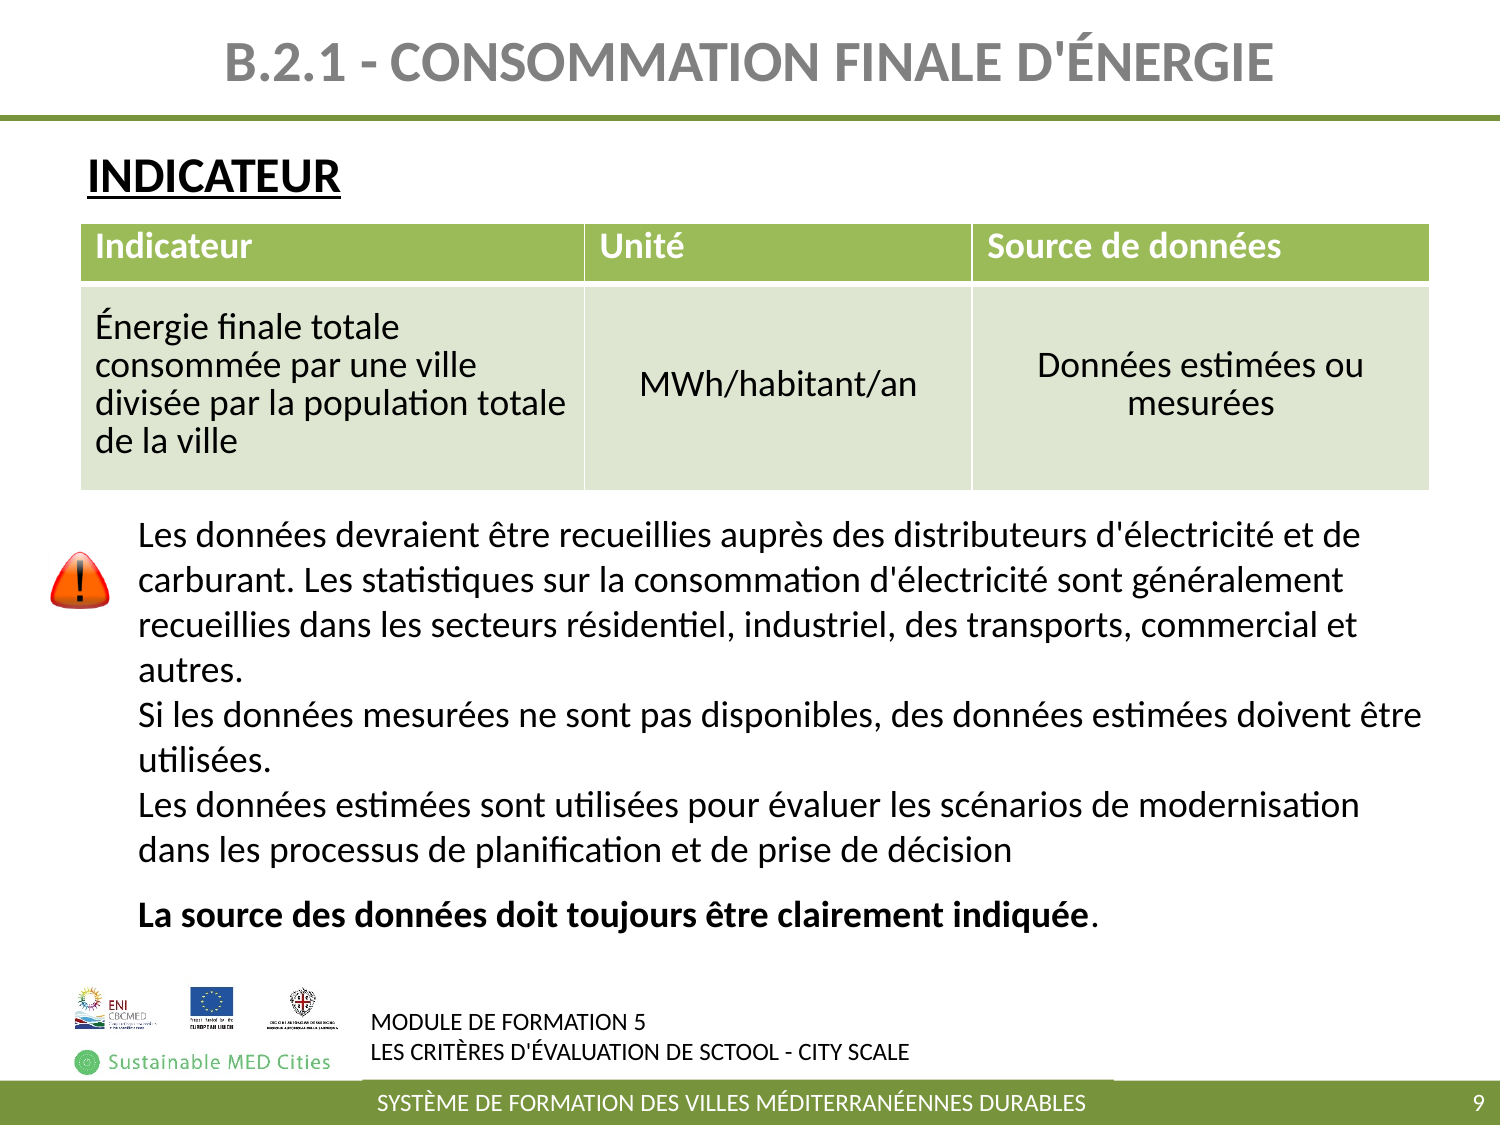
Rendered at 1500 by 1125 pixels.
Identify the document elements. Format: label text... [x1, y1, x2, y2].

picture [62, 978, 356, 1080]
slide_number 9 [1149, 1078, 1500, 1125]
table_header Indicateur [81, 224, 584, 281]
table_header Unité [585, 224, 971, 281]
title B.2.1 - CONSOMMATION FINALE D'ÉNERGIE [0, 0, 1500, 117]
list INDICATEUR [72, 135, 1423, 235]
table_cell Données estimées ou mesurées [973, 287, 1429, 490]
text_box SYSTÈME DE FORMATION DES VILLES MÉDITERRANÉENNES DURABLES [362, 1079, 1114, 1125]
table_header Source de données [973, 224, 1429, 281]
table_cell MWh/habitant/an [585, 287, 971, 490]
text_box Les données devraient être recueillies auprès des distributeurs d'électricité et de carburant. Les statistiques sur la consommation d'électricité sont généralement recueillies dans les secteurs résidentiel, industriel, des transports, commercial et autres. Si les données mesurées ne sont pas disponibles, des données estimées doivent être utilisées. Les données estimées sont utilisées pour évaluer les scénarios de modernisation dans les processus de planification et de prise de décision La source des données doit toujours être clairement indiquée. [123, 502, 1446, 942]
picture [48, 549, 111, 611]
table_cell Énergie finale totale consommée par une ville divisée par la population totale de la ville [81, 287, 584, 490]
